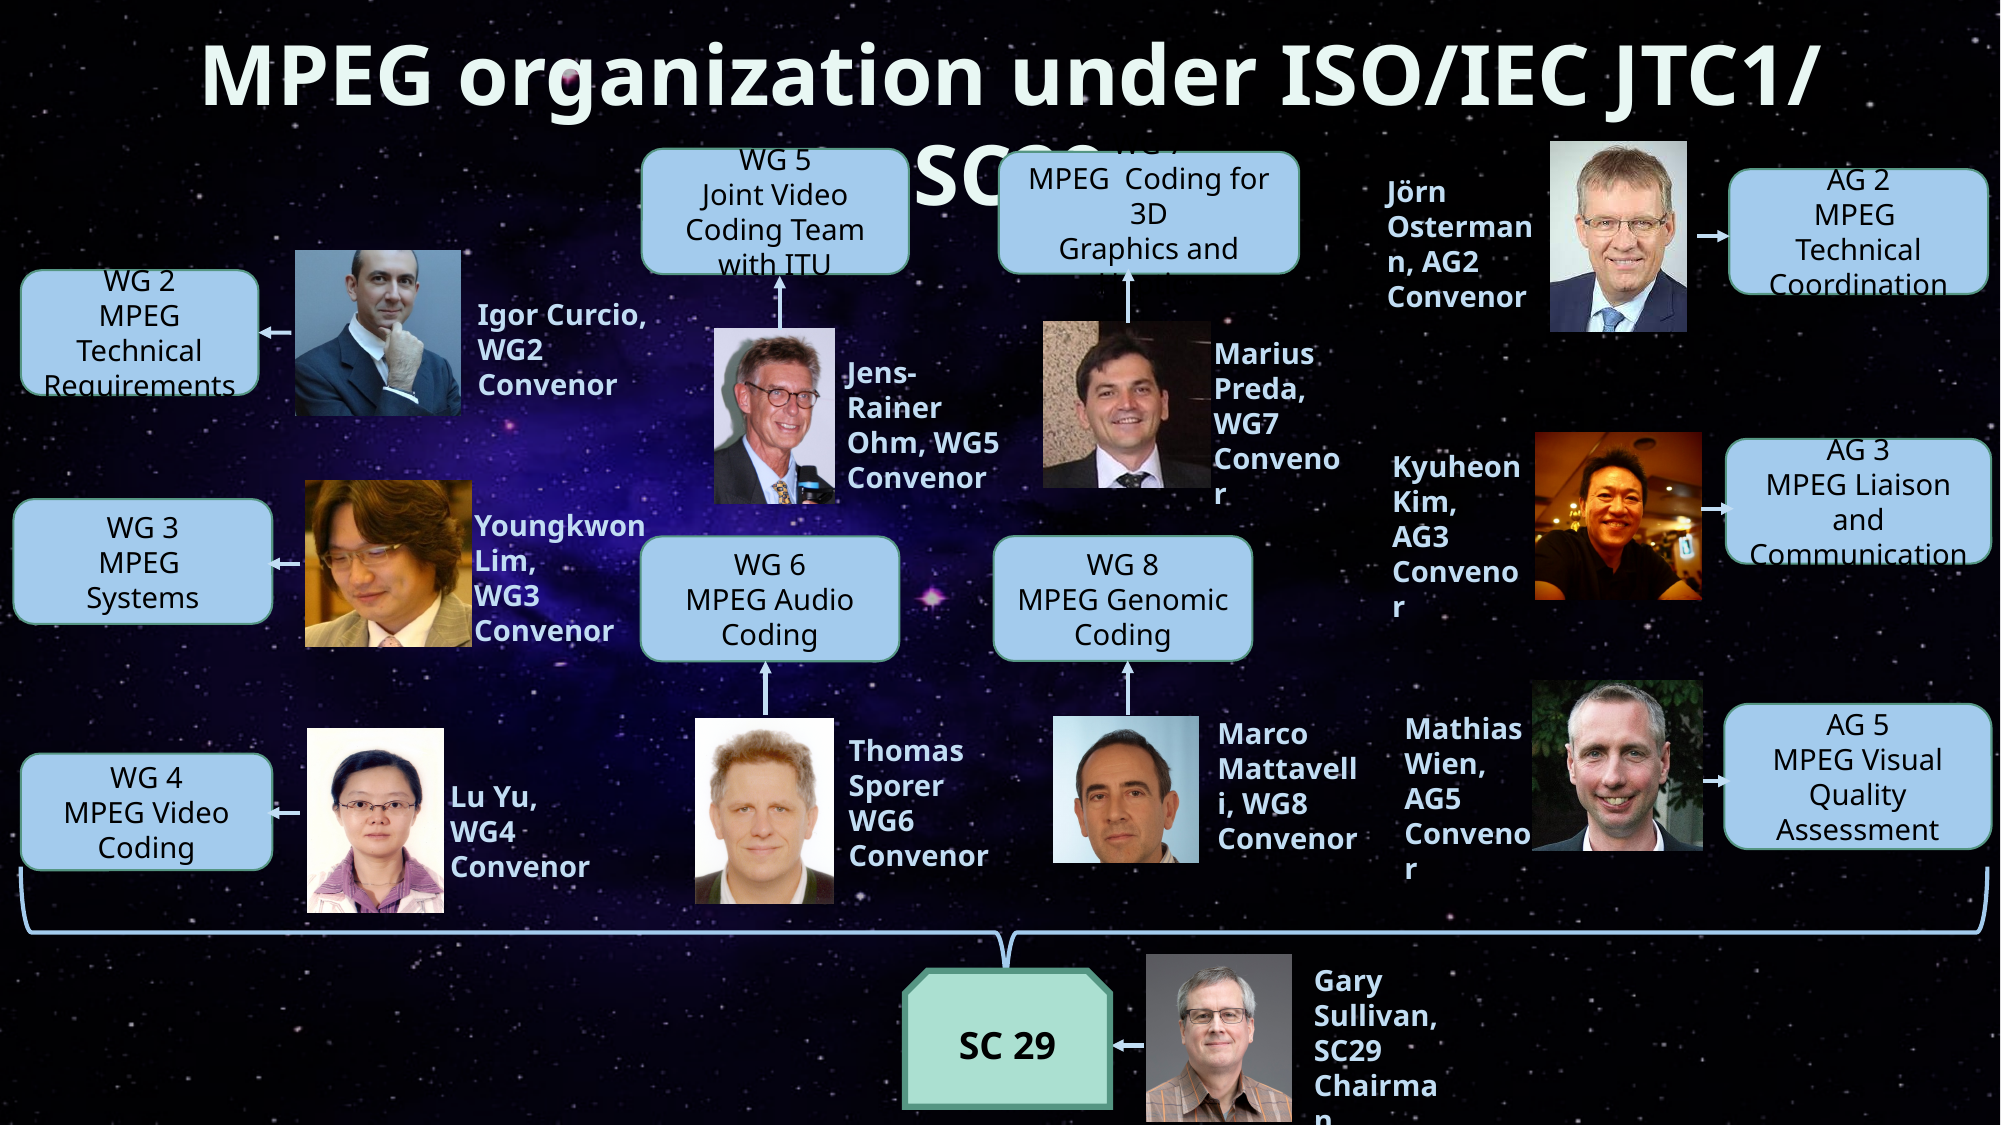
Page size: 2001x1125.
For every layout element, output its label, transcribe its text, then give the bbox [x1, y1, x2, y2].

text_box Jens-Rainer Ohm, WG5 Convenor [835, 347, 1019, 502]
text_box MPEG organization under ISO/IEC JTC1/ SC29 [136, 14, 1886, 230]
text_box WG 6 MPEG Audio Coding [639, 535, 901, 663]
text_box AG 5 MPEG Visual Quality Assessment [1723, 702, 1993, 851]
text_box Gary Sullivan, SC29 Chairman [1299, 954, 1459, 1125]
text_box WG 7 MPEG Coding for 3D Graphics and Haptics [997, 150, 1301, 275]
text_box WG 5 Joint Video Coding Team with ITU [640, 147, 910, 276]
text_box Thomas Sporer WG6 Convenor [835, 725, 1039, 880]
text_box Marco Mattavelli, WG8 Convenor [1202, 708, 1373, 863]
text_box Igor Curcio, WG2 Convenor [462, 288, 736, 409]
text_box Youngkwon Lim, WG3 Convenor [459, 500, 704, 655]
text_box Lu Yu, WG4 Convenor [444, 771, 658, 891]
text_box Kyuheon Kim, AG3 Convenor [1377, 440, 1537, 631]
text_box Marius Preda, WG7 Convenor [1198, 327, 1365, 518]
text_box WG 3 MPEG Systems [12, 498, 274, 625]
text_box Jörn Ostermann, AG2 Convenor [1372, 166, 1550, 321]
picture [0, 0, 2001, 1125]
text_box AG 2 MPEG Technical Coordination [1728, 168, 1990, 296]
text_box WG 8 MPEG Genomic Coding [992, 535, 1254, 662]
text_box Mathias Wien, AG5 Convenor [1389, 702, 1549, 893]
text_box AG 3 MPEG Liaison and Communication [1724, 437, 1993, 565]
text_box WG 4 MPEG Video Coding [19, 752, 274, 872]
text_box SC 29 [903, 969, 1112, 1108]
text_box [20, 866, 1988, 969]
text_box WG 2 MPEG Technical Requirements [19, 269, 260, 397]
